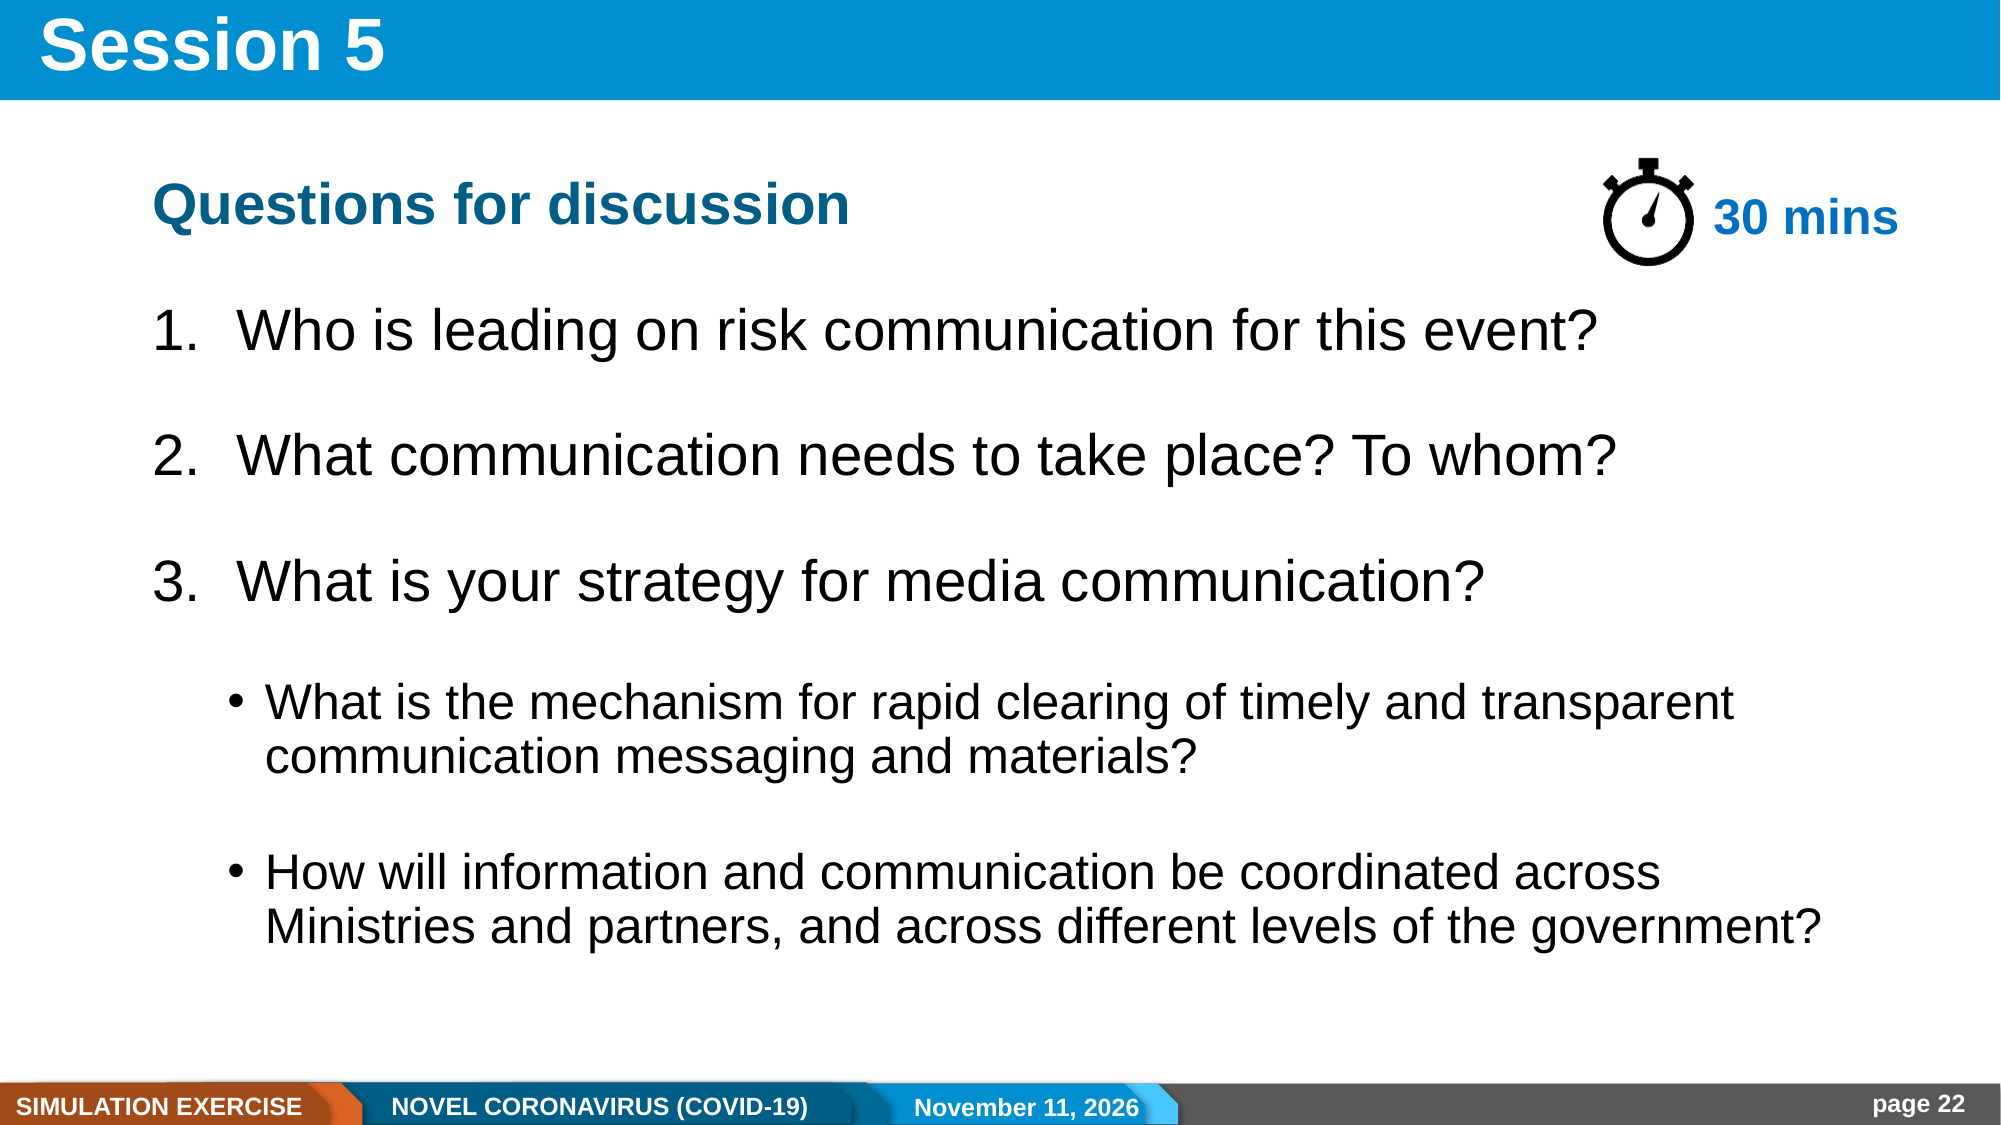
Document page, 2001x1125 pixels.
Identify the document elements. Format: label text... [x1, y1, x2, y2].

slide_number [899, 1076, 1518, 1125]
title Session 5 [25, 0, 1750, 94]
list Questions for discussion Who is leading on risk communication for this event? What communication needs to take place? To whom? What is your strategy for media communication? What is the mechanism for rapid clearing of timely and transparent communication messaging and materials? How will information and communication be coordinated across Ministries and partners, and across different levels of the government? [137, 166, 1863, 1014]
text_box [1584, 147, 1916, 271]
